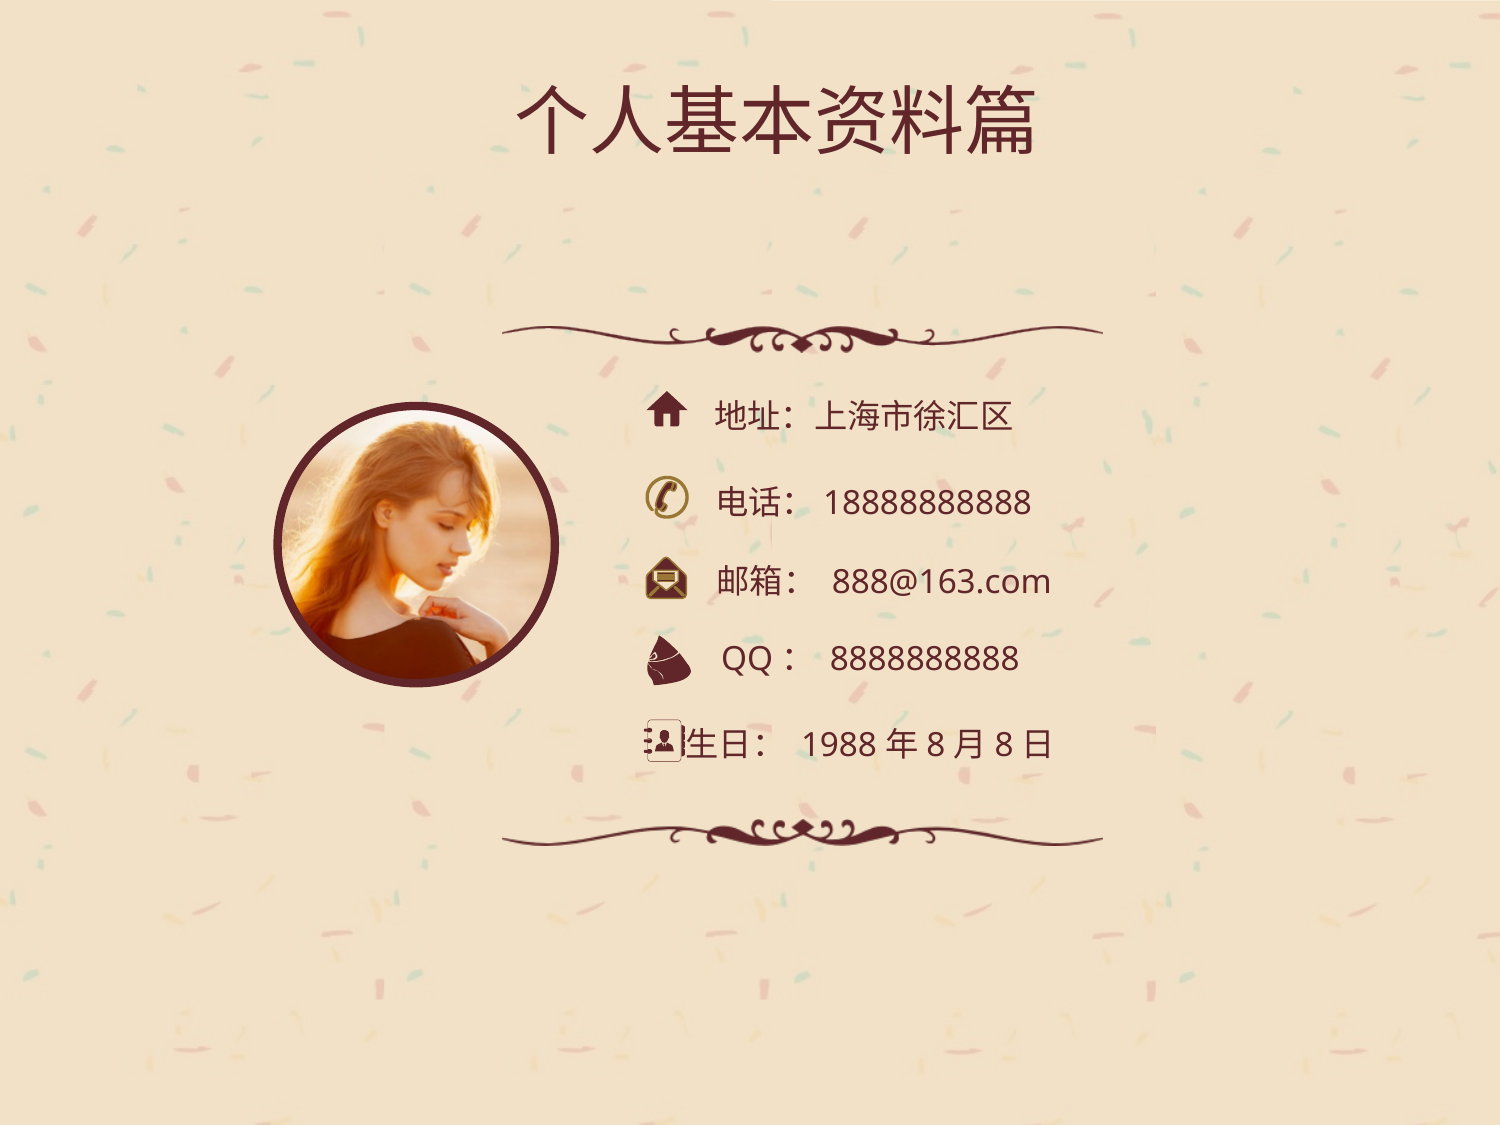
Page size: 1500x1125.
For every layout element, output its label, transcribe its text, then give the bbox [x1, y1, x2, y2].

picture [501, 819, 1103, 847]
text_box [646, 557, 687, 599]
text_box 邮箱： 888@163.com [701, 553, 1067, 608]
text_box [643, 719, 671, 762]
text_box [646, 391, 688, 427]
text_box 电话：18888888888 [700, 474, 1047, 529]
text_box 生日： 1988年8月8日 [671, 716, 1070, 771]
text_box QQ： 8888888888 [706, 629, 1035, 685]
text_box 个人基本资料篇 [499, 66, 1055, 172]
picture [501, 326, 1103, 353]
text_box [277, 405, 555, 684]
text_box [646, 476, 688, 518]
text_box 地址：上海市徐汇区 [699, 387, 1029, 443]
text_box [647, 635, 691, 686]
